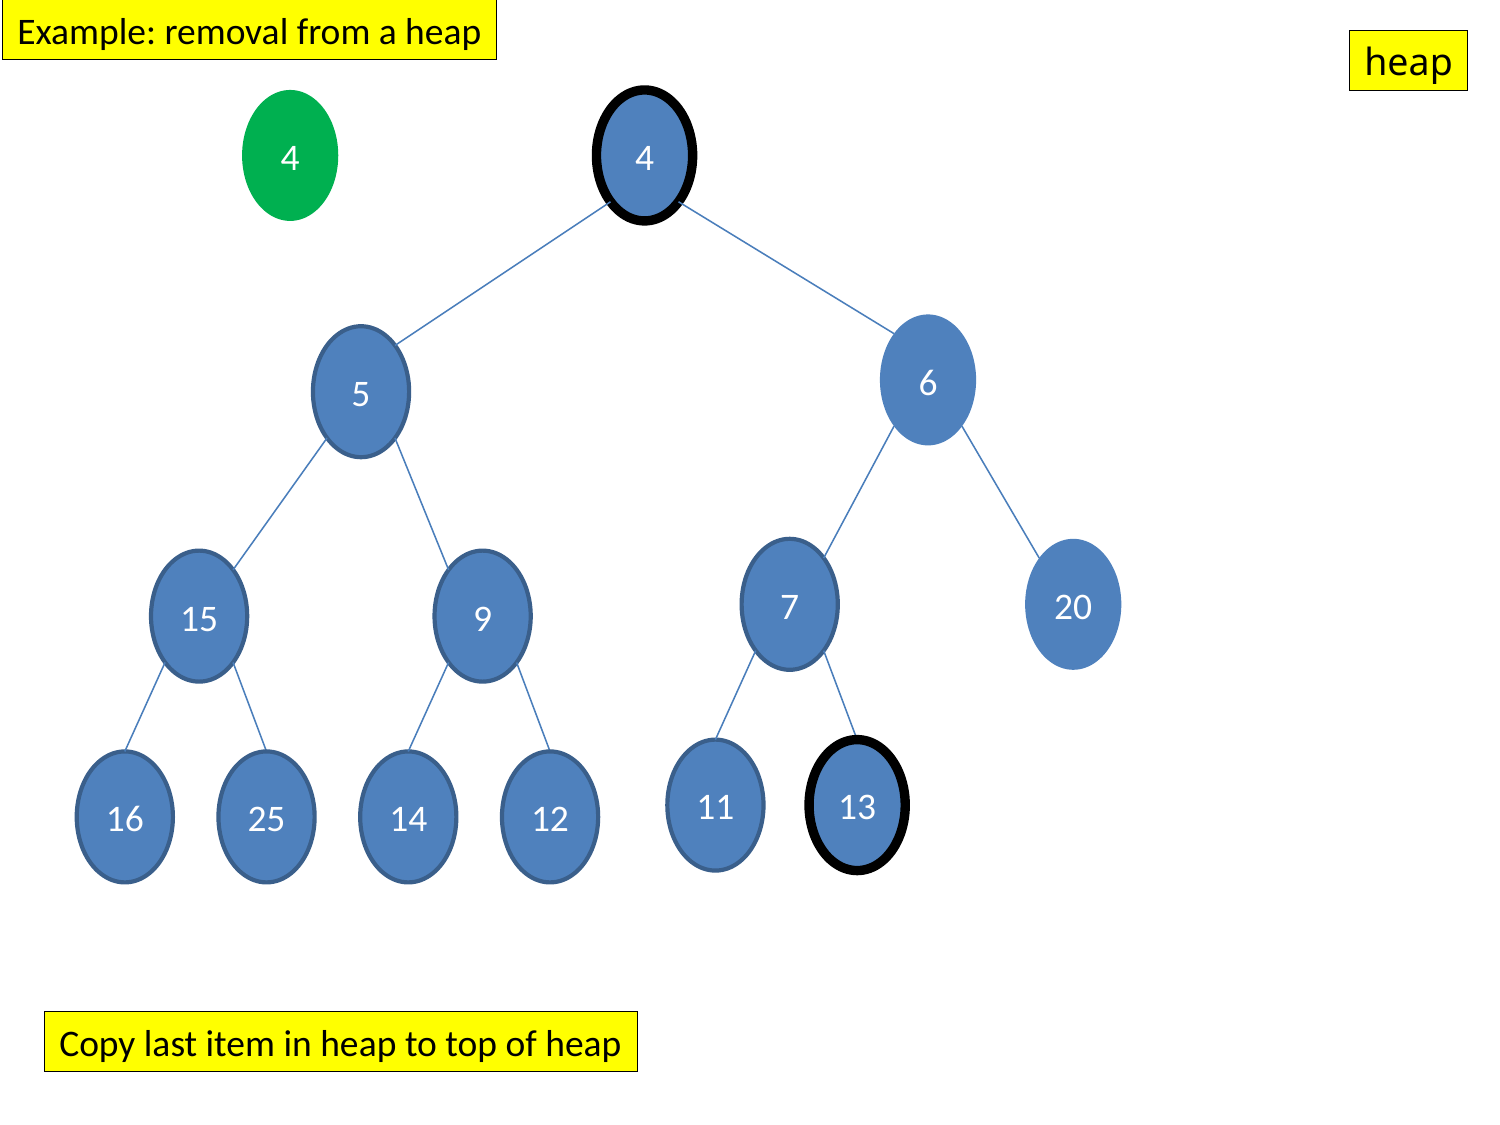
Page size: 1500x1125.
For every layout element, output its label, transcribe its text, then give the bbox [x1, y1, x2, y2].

text_box 4 [239, 87, 341, 224]
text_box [359, 550, 599, 883]
text_box heap [1349, 30, 1468, 91]
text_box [394, 437, 449, 571]
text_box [666, 538, 906, 871]
text_box 20 [1023, 536, 1124, 672]
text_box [961, 425, 1040, 559]
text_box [823, 425, 895, 559]
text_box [76, 550, 315, 883]
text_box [394, 201, 611, 346]
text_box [232, 437, 328, 571]
text_box 4 [594, 87, 695, 224]
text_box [678, 201, 895, 334]
text_box Copy last item in heap to top of heap [44, 1011, 638, 1072]
text_box Example: removal from a heap [2, 0, 497, 60]
text_box 5 [310, 324, 412, 460]
text_box 6 [877, 312, 979, 448]
